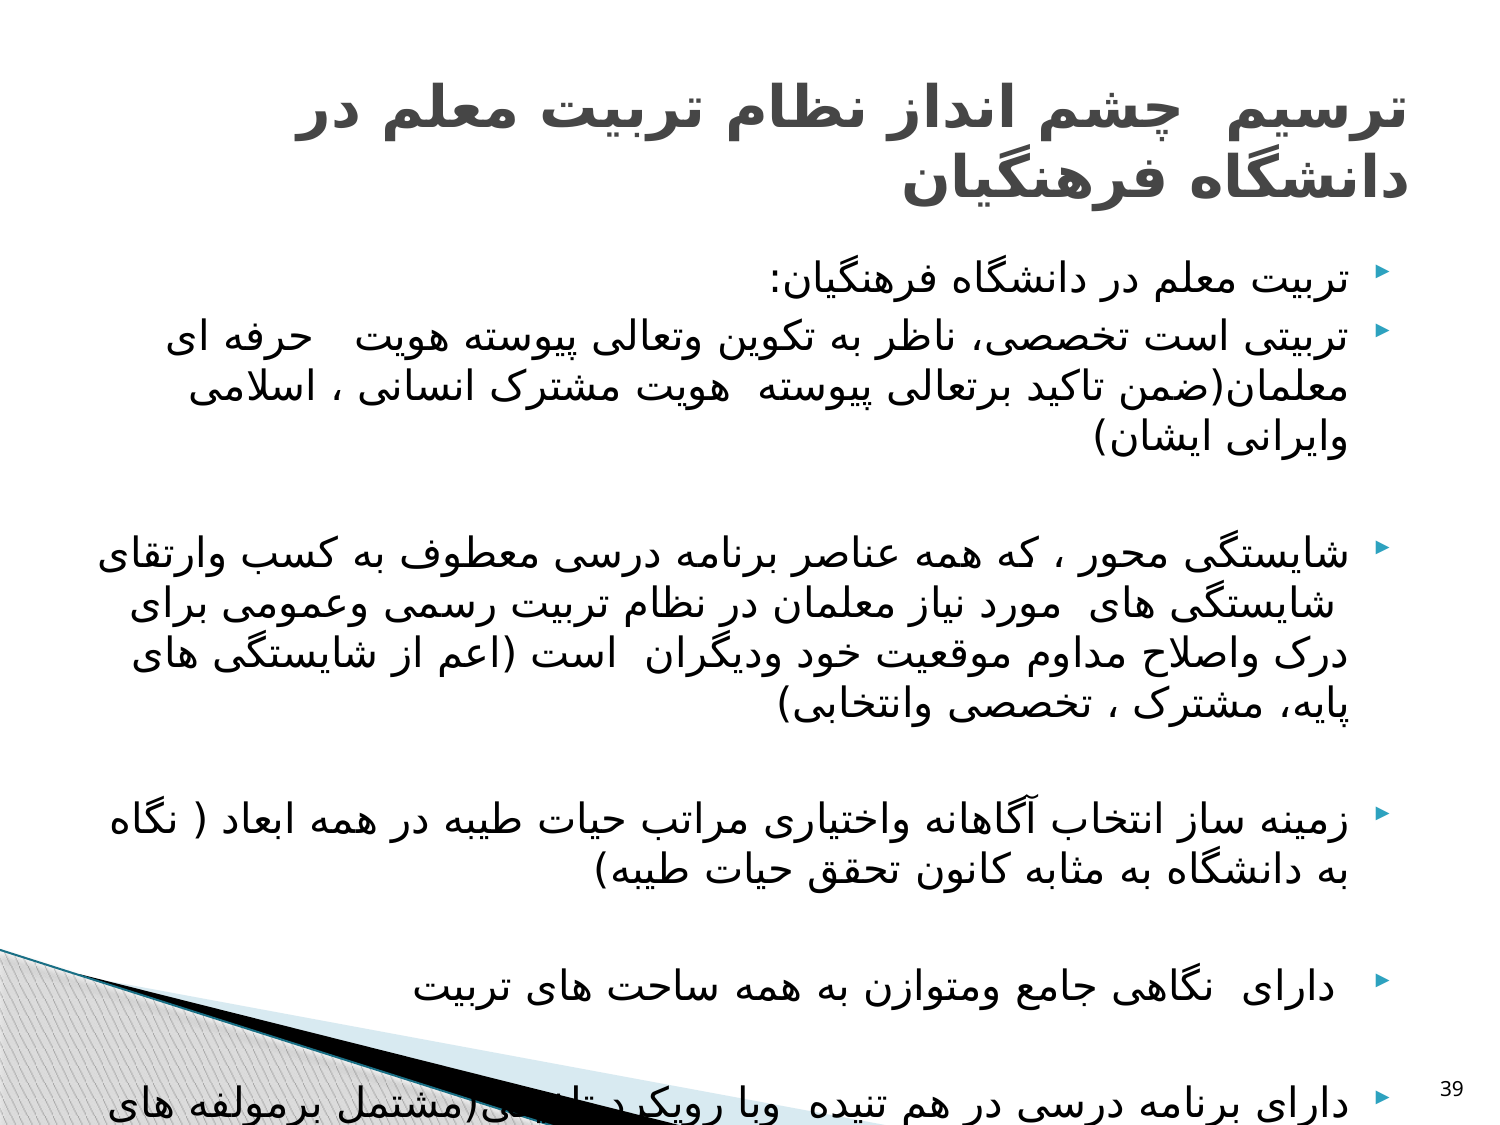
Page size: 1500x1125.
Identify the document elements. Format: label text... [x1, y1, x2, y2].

title ترسیم چشم انداز نظام تربیت معلم در دانشگاه فرهنگیان [75, 45, 1425, 233]
list تربیت معلم در دانشگاه فرهنگیان: تربیتی است تخصصی، ناظر به تکوین وتعالی پیوسته هویت حرفه ای معلمان(ضمن تاکید برتعالی پیوسته هویت مشترک انسانی ، اسلامی وایرانی ایشان) شایستگی محور ، که همه عناصر برنامه درسی معطوف به کسب وارتقای شایستگی های مورد نیاز معلمان در نظام تربیت رسمی وعمومی برای درک واصلاح مداوم موقعیت خود ودیگران است (اعم از شایستگی های پایه، مشترک ، تخصصی وانتخابی) زمینه ساز انتخاب آگاهانه واختیاری مراتب حیات طیبه در همه ابعاد ( نگاه به دانشگاه به مثابه کانون تحقق حیات طیبه) دارای نگاهی جامع ومتوازن به همه ساحت های تربیت دارای برنامه درسی در هم تنیده وبا رویکرد تلفیقی(مشتمل برمولفه های الزامی،انتخابی واختیاری) [75, 243, 1425, 986]
slide_number 39 [1418, 1051, 1479, 1112]
